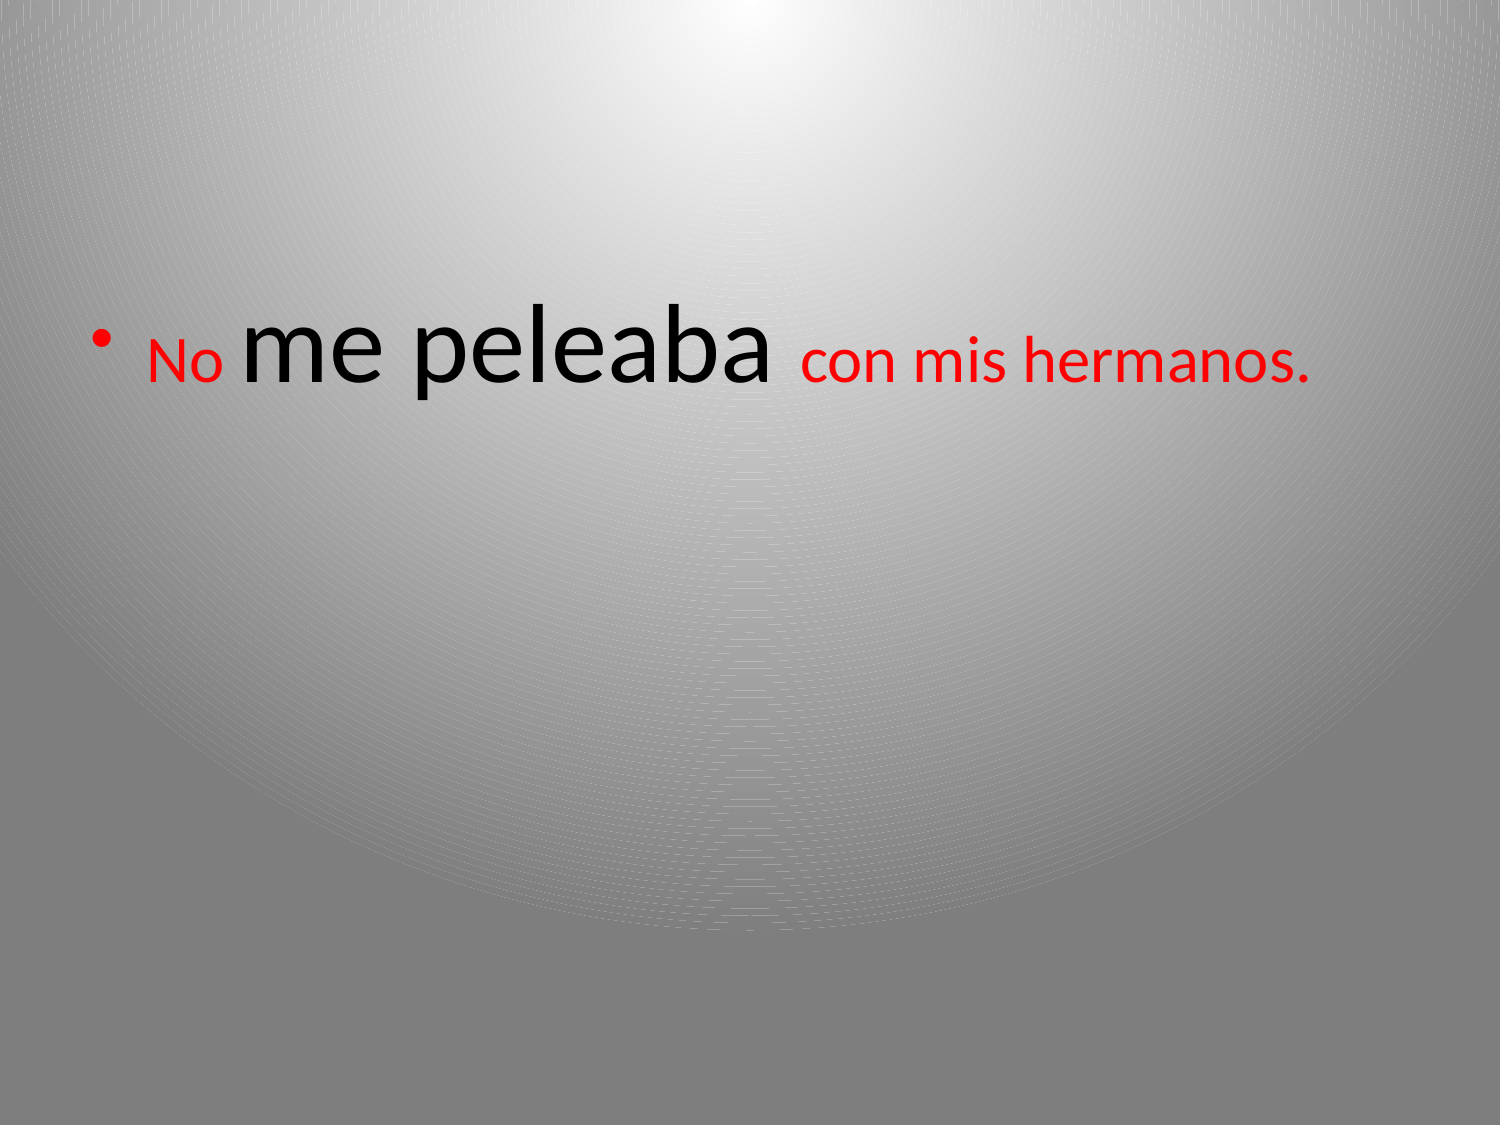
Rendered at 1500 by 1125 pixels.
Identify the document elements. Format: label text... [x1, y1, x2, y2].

list No me peleaba con mis hermanos. [75, 262, 1425, 1005]
